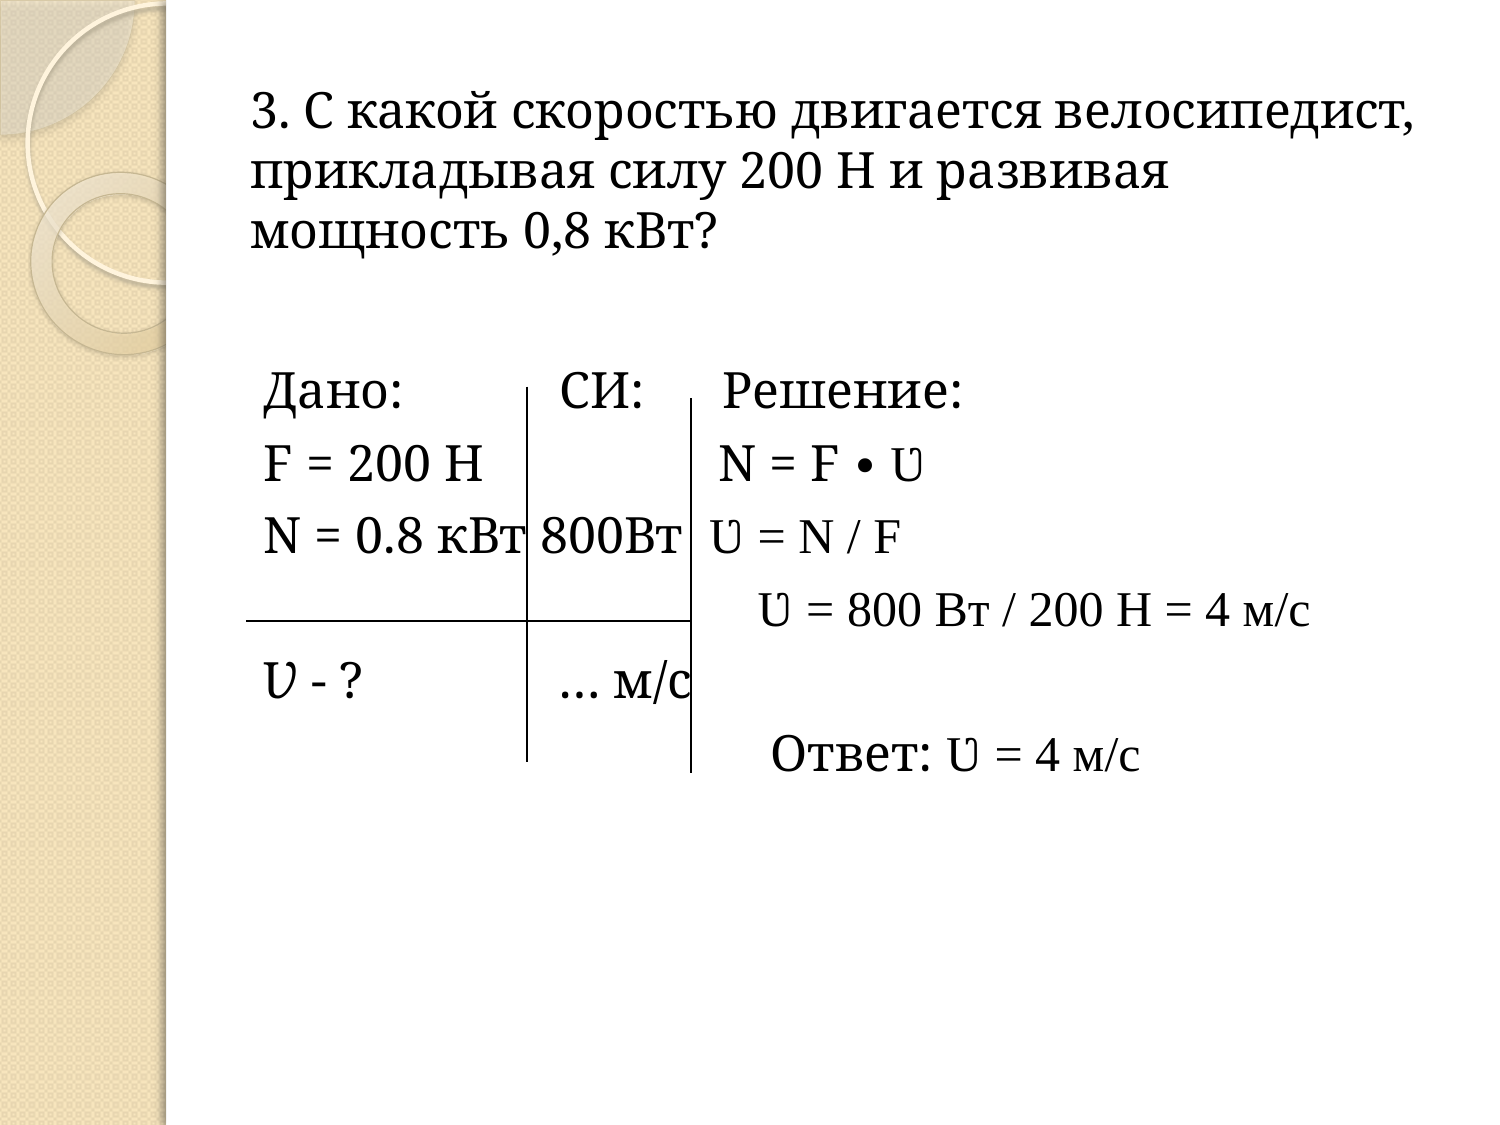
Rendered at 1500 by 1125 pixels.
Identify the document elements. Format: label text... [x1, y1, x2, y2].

list Дано: СИ: Решение: F = 200 H N = F ∙ Ʋ N = 0.8 кВт 800Вт Ʋ = N / F Ʋ = 800 Вт / 200 Н = 4 м/с Ʋ - ? … м/с Ответ: Ʋ = 4 м/с [235, 351, 1500, 1025]
title 3. С какой скоростью двигается велосипедист, прикладывая силу 200 Н и развивая мощность 0,8 кВт? [235, 45, 1442, 293]
